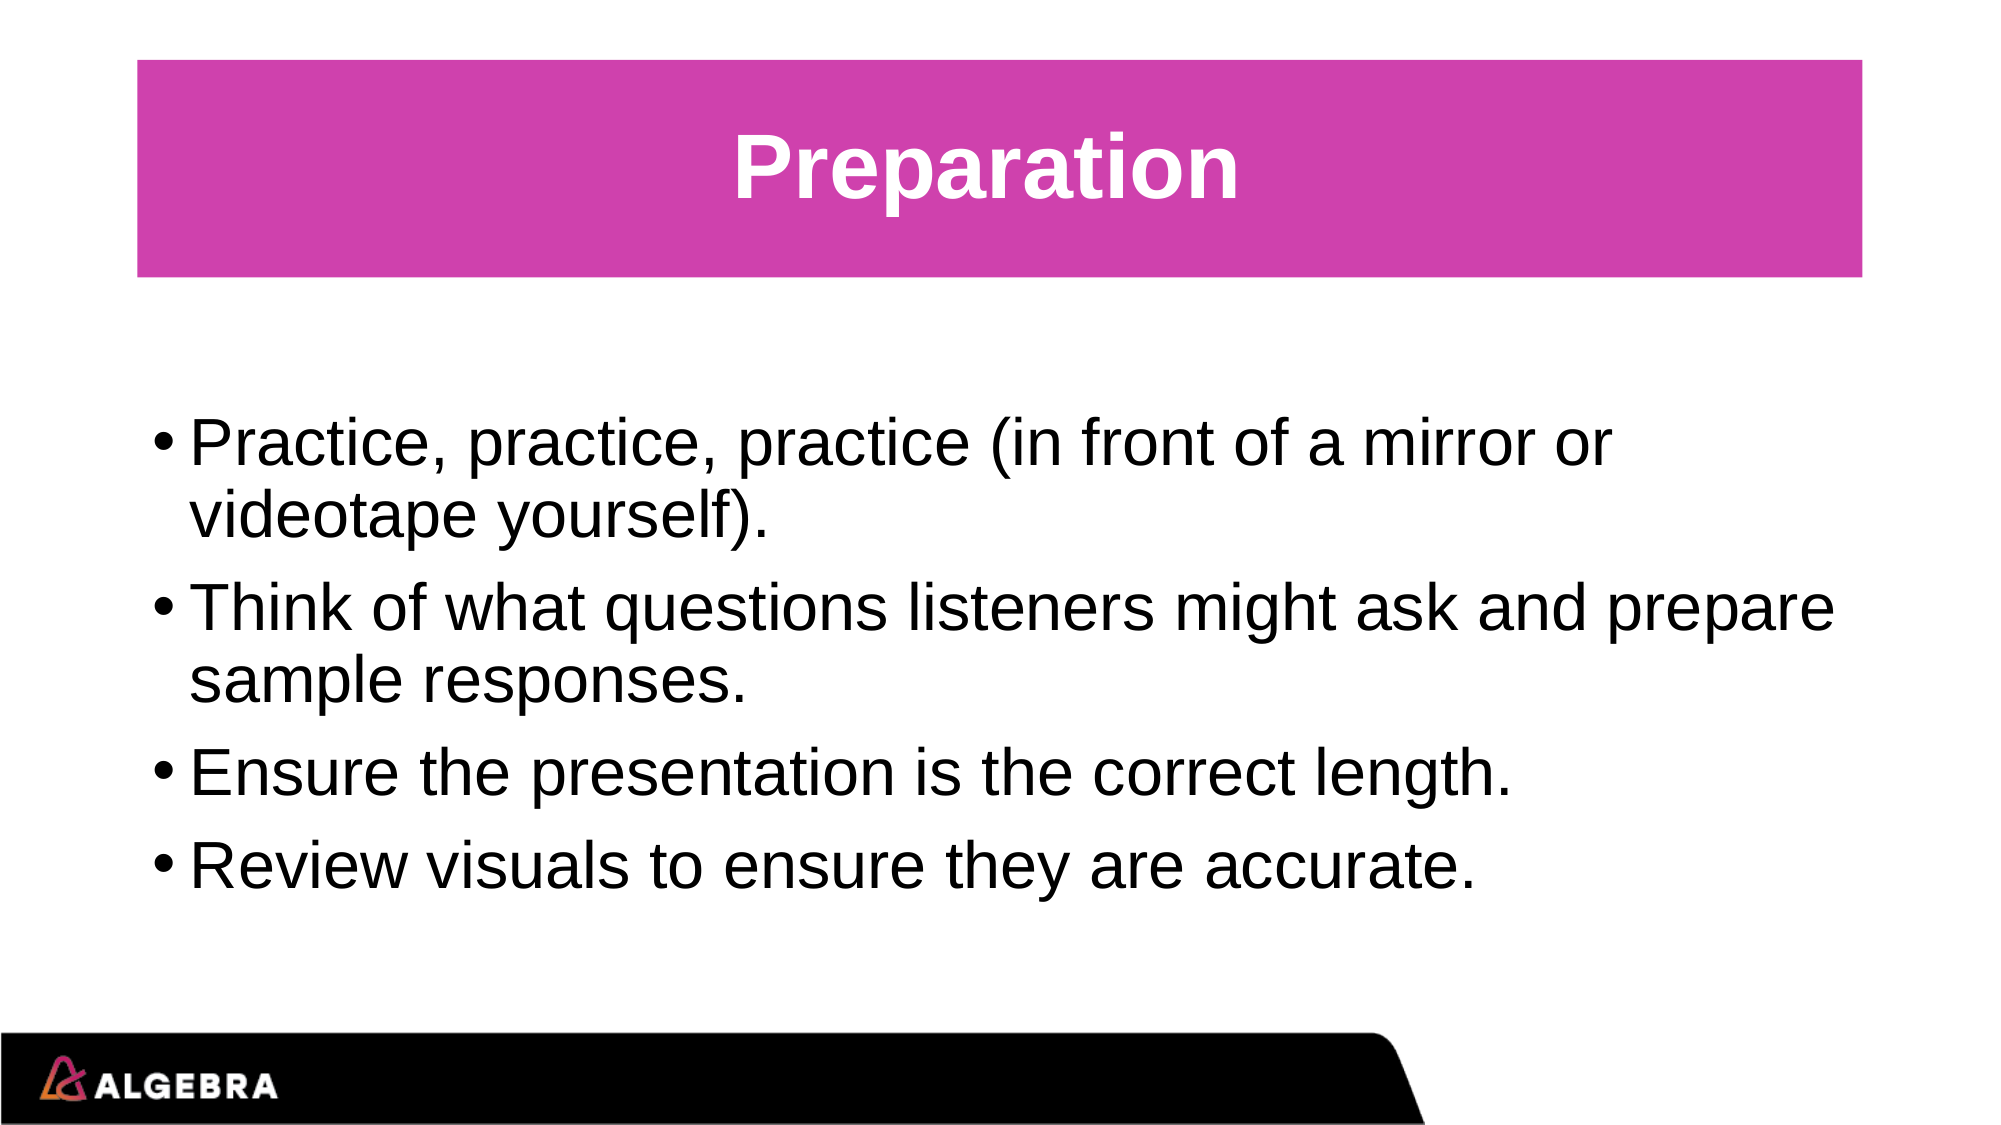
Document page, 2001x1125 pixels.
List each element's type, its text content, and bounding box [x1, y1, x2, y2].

list Practice, practice, practice (in front of a mirror or videotape yourself). Think of what questions listeners might ask and prepare sample responses. Ensure the presentation is the correct length. Review visuals to ensure they are accurate. [137, 299, 1863, 1014]
title Preparation [137, 59, 1863, 278]
picture [0, 1032, 1425, 1125]
